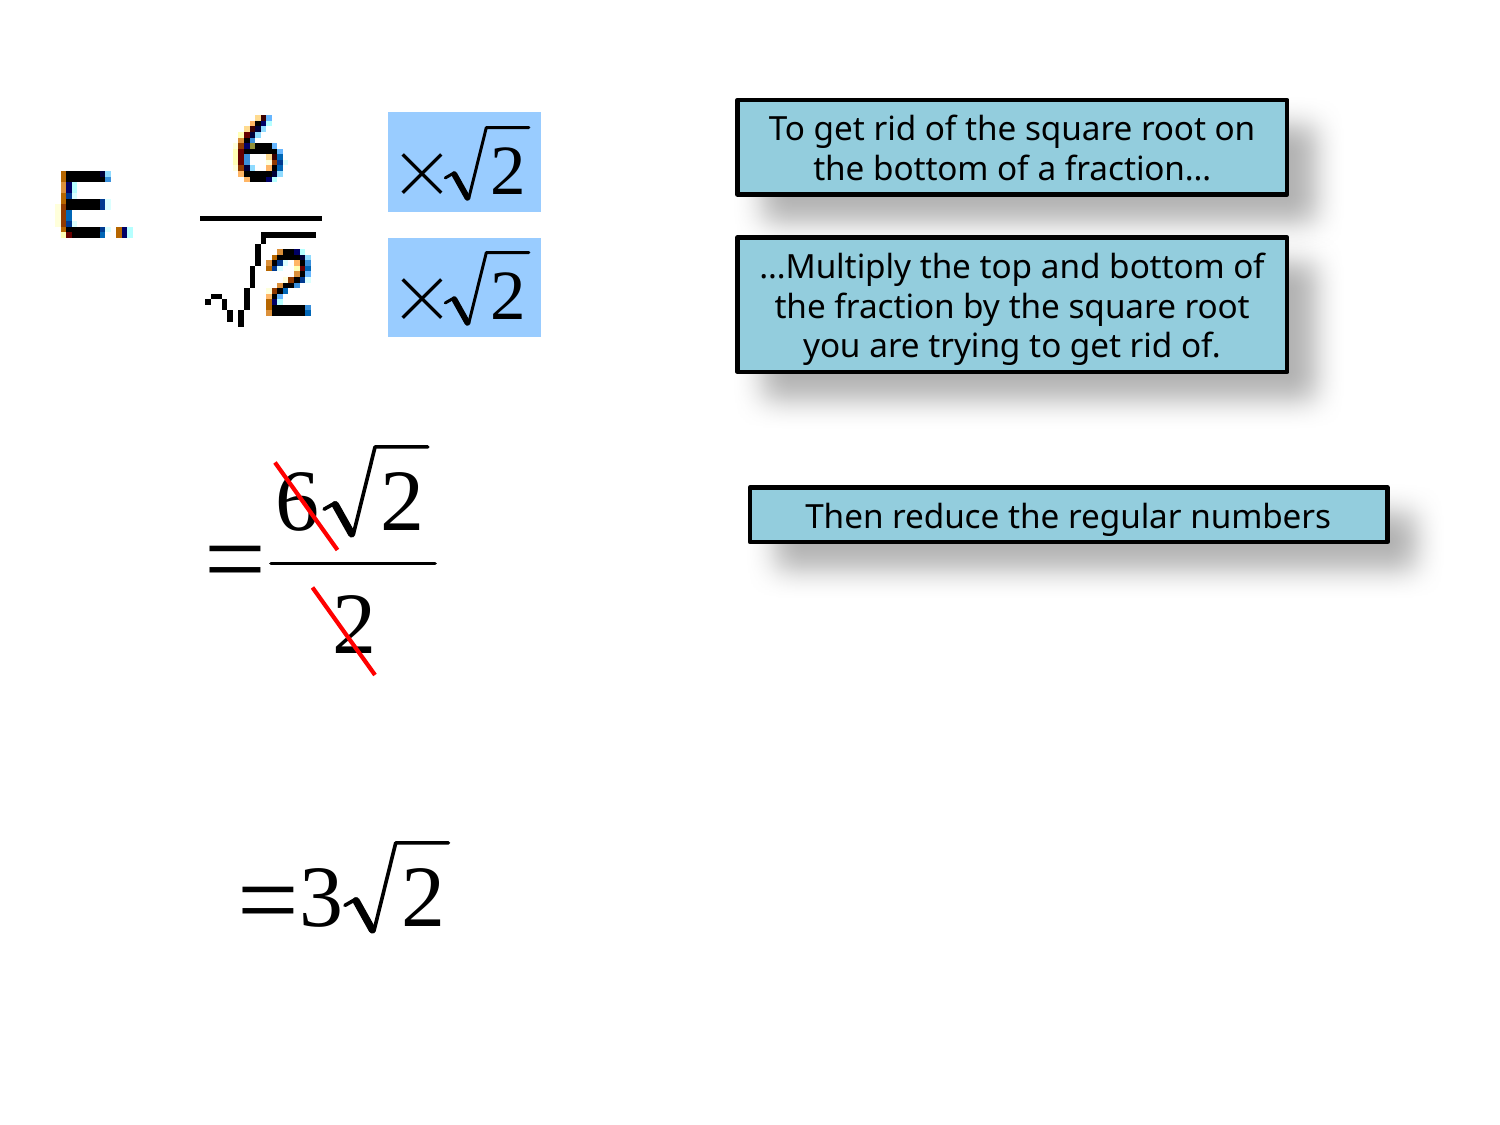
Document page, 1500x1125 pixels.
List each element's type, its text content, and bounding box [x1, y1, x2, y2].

text_box To get rid of the square root on the bottom of a fraction… [737, 99, 1288, 195]
text_box Then reduce the regular numbers [750, 487, 1388, 543]
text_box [187, 424, 452, 673]
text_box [312, 587, 376, 676]
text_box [387, 237, 542, 338]
text_box …Multiply the top and bottom of the fraction by the square root you are trying to get rid of. [737, 237, 1288, 372]
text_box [274, 462, 338, 551]
picture [49, 99, 351, 351]
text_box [387, 112, 542, 213]
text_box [219, 823, 470, 949]
